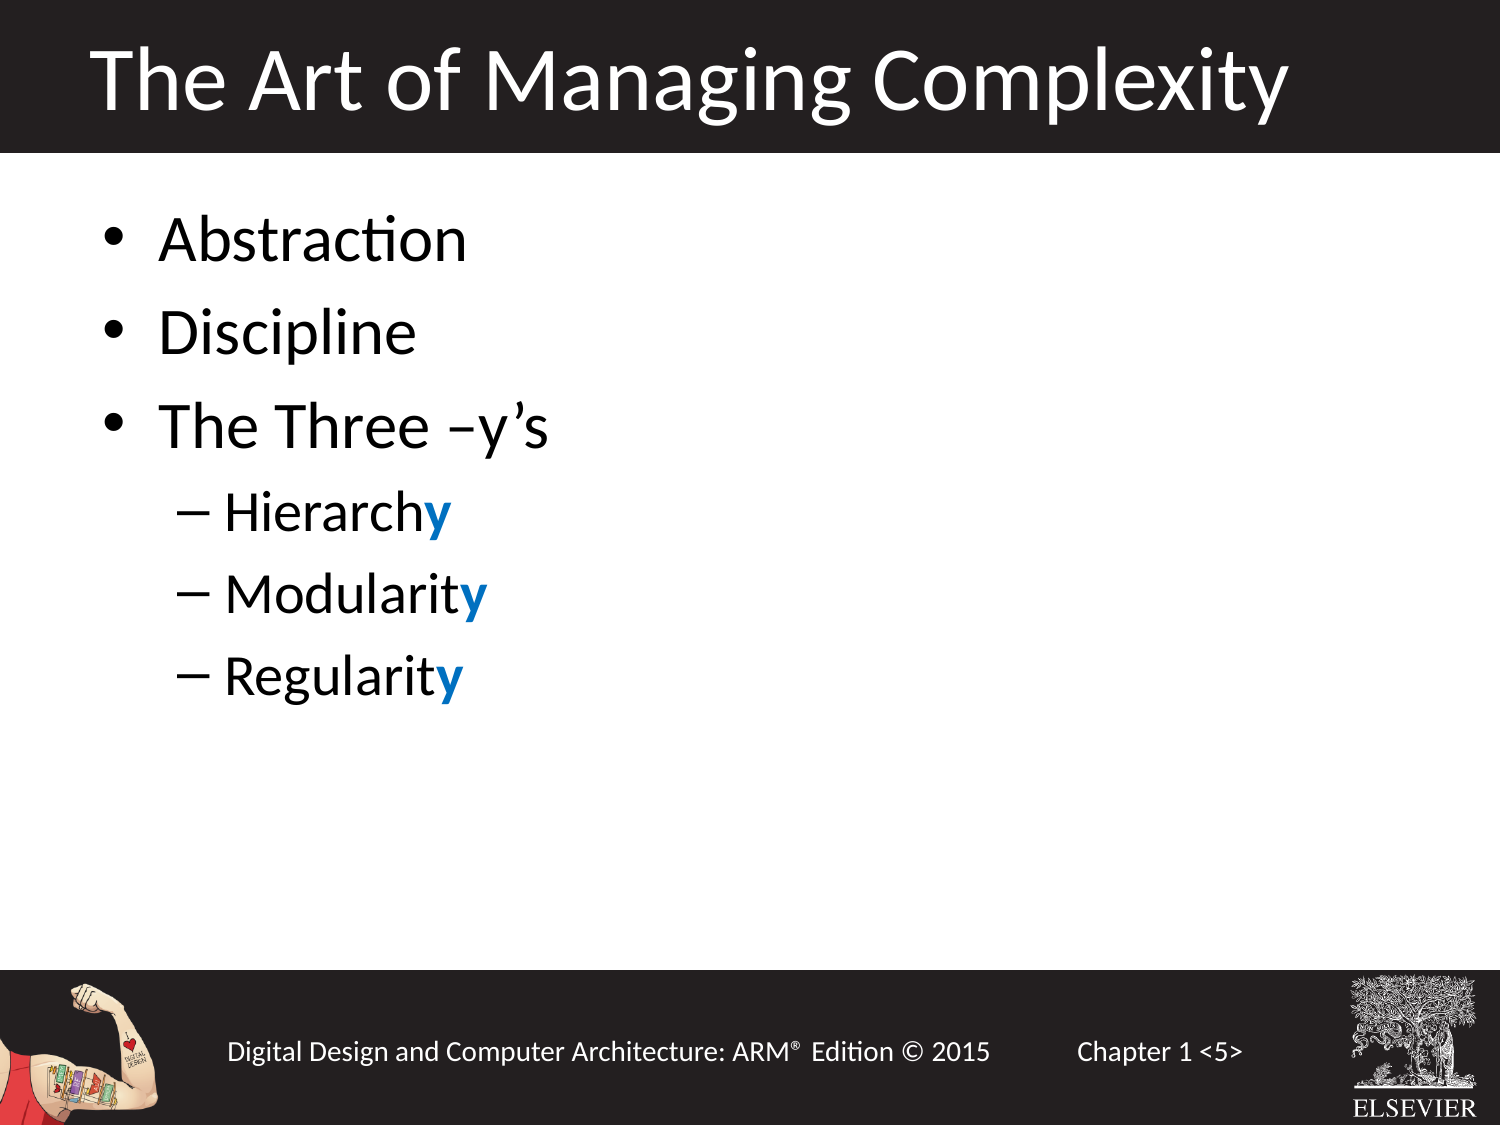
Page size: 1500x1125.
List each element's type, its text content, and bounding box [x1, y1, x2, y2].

text_box The Art of Managing Complexity [75, 11, 1375, 136]
picture [0, 979, 163, 1125]
picture [1350, 974, 1477, 1117]
list Abstraction Discipline The Three –y’s Hierarchy Modularity Regularity [87, 187, 1438, 930]
